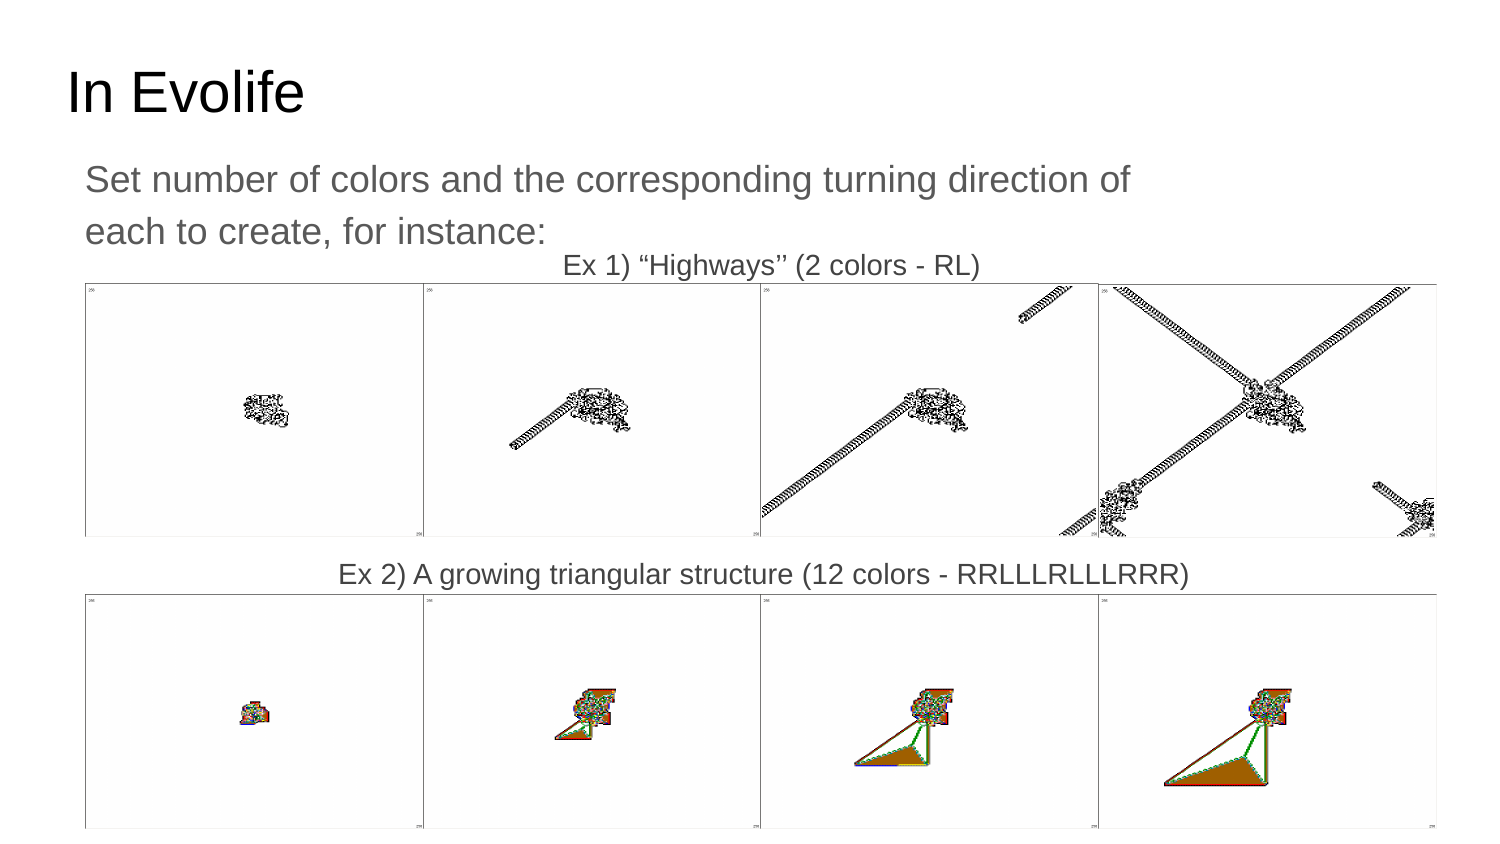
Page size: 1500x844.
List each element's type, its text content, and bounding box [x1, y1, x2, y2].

picture [84, 282, 1437, 538]
title In Evolife [51, 39, 472, 134]
text_box Ex 1) “Highways’’ (2 colors - RL) [547, 230, 1154, 280]
picture [84, 594, 1437, 830]
list Set number of colors and the corresponding turning direction of each to create, for instance: [69, 133, 1218, 198]
text_box Ex 2) A growing triangular structure (12 colors - RRLLLRLLLRRR) [323, 545, 1242, 592]
